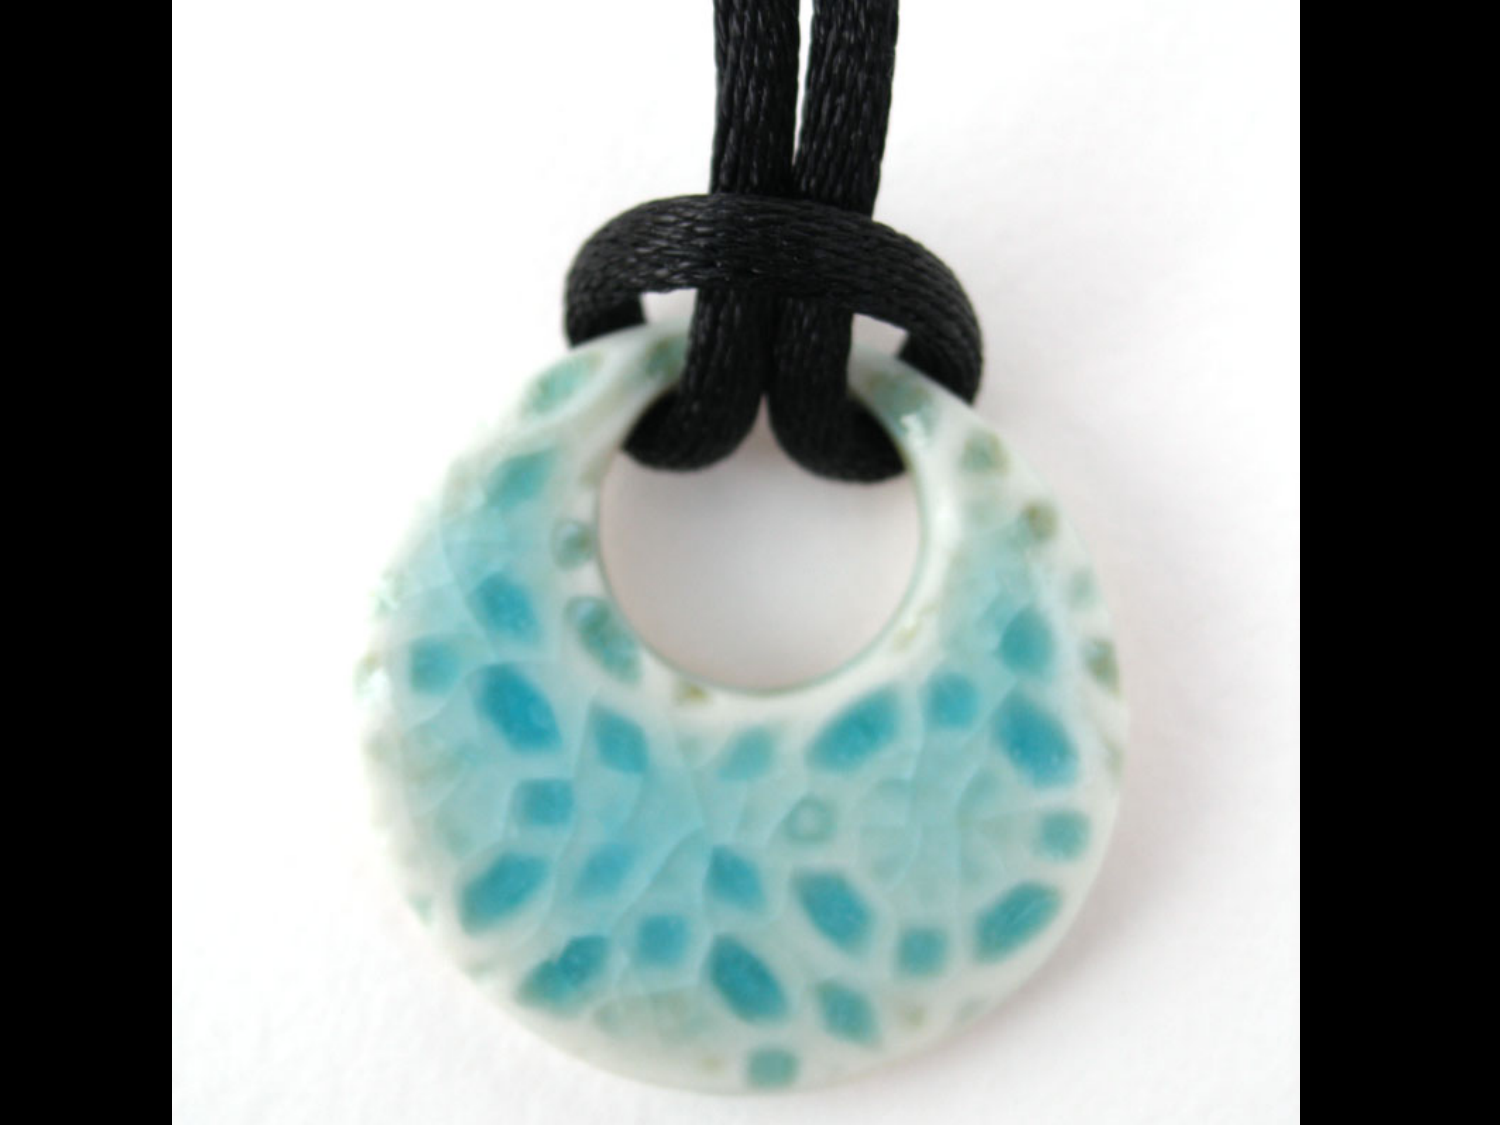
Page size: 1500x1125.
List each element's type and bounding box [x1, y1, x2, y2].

picture [172, 0, 1301, 1125]
